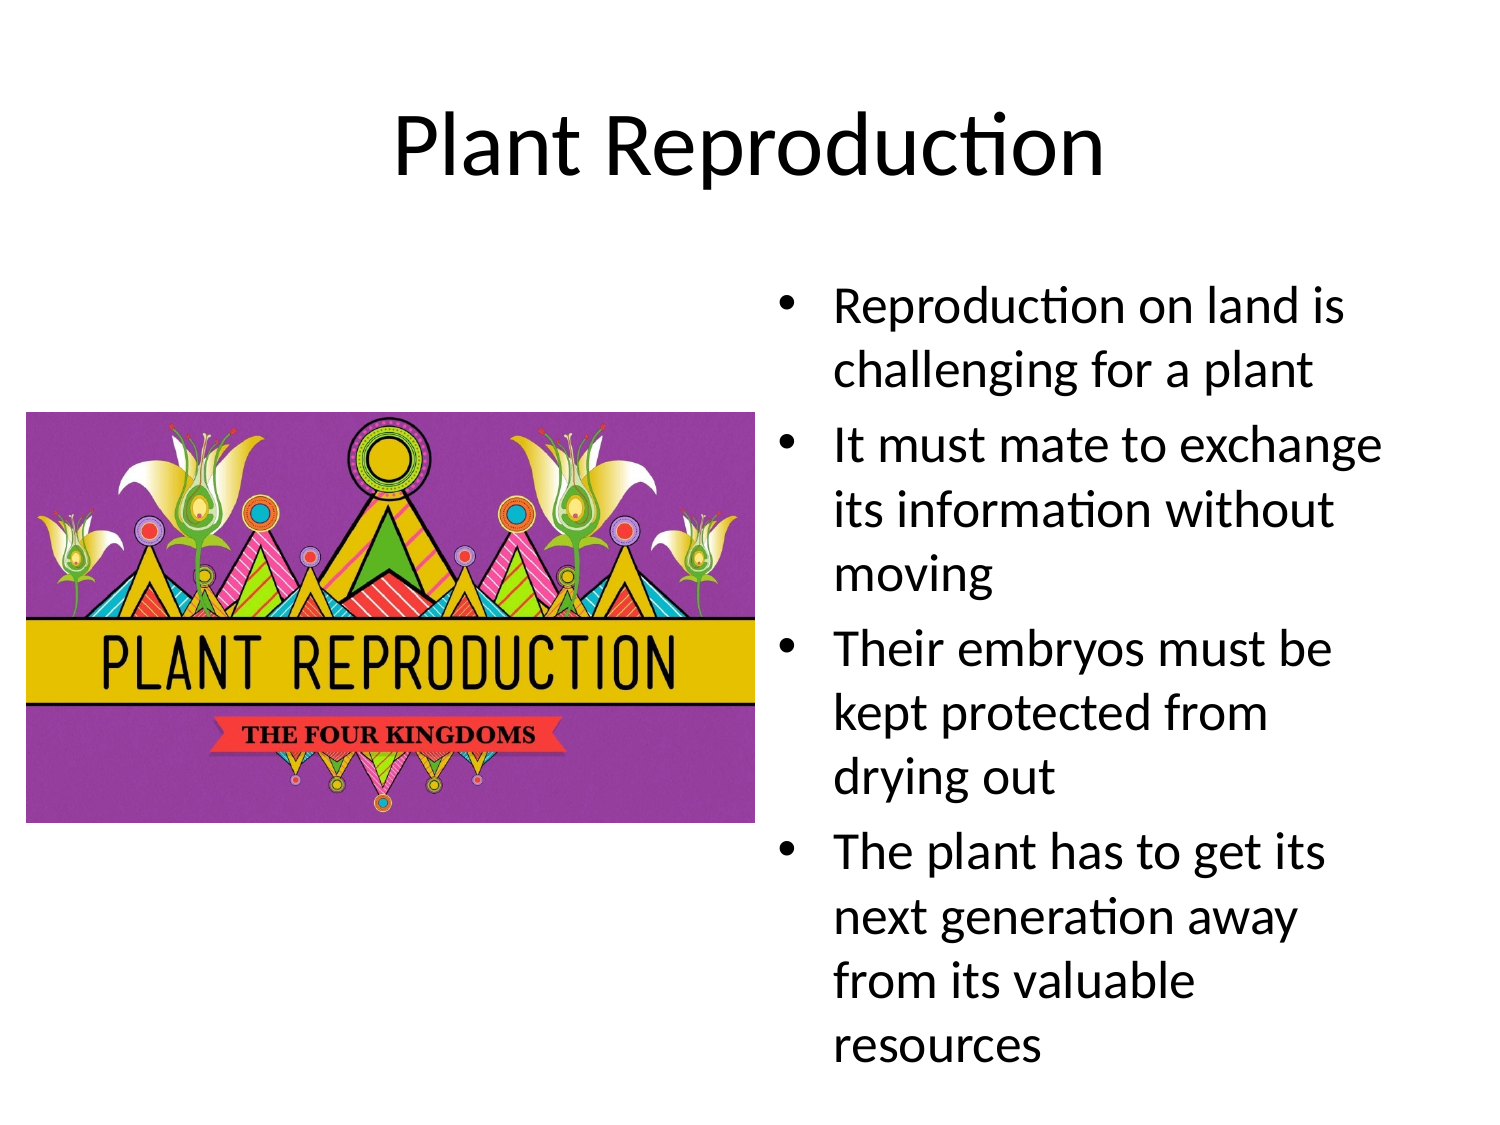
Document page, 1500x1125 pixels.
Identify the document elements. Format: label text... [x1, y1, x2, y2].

title Plant Reproduction [75, 45, 1425, 233]
list Reproduction on land is challenging for a plant It must mate to exchange its information without moving Their embryos must be kept protected from drying out The plant has to get its next generation away from its valuable resources [762, 262, 1425, 1088]
picture [26, 412, 756, 823]
